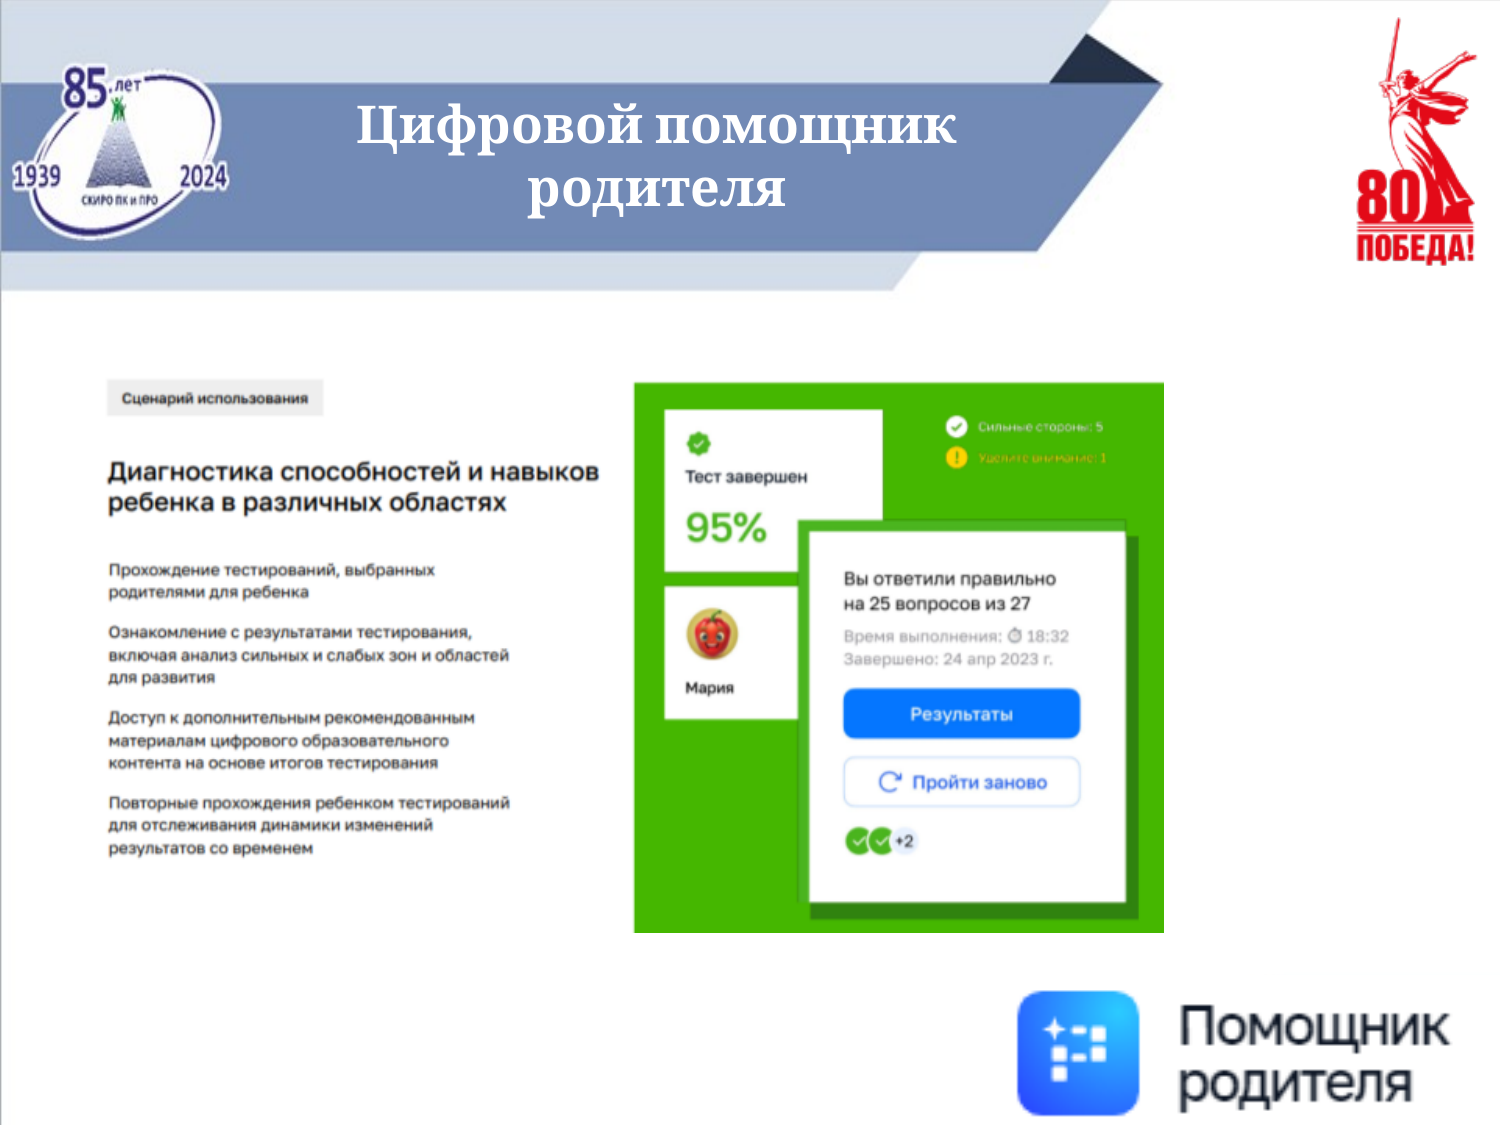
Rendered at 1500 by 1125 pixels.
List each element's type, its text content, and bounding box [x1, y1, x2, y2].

picture [0, 0, 1500, 1125]
title Цифровой помощник родителя [242, 90, 1073, 219]
